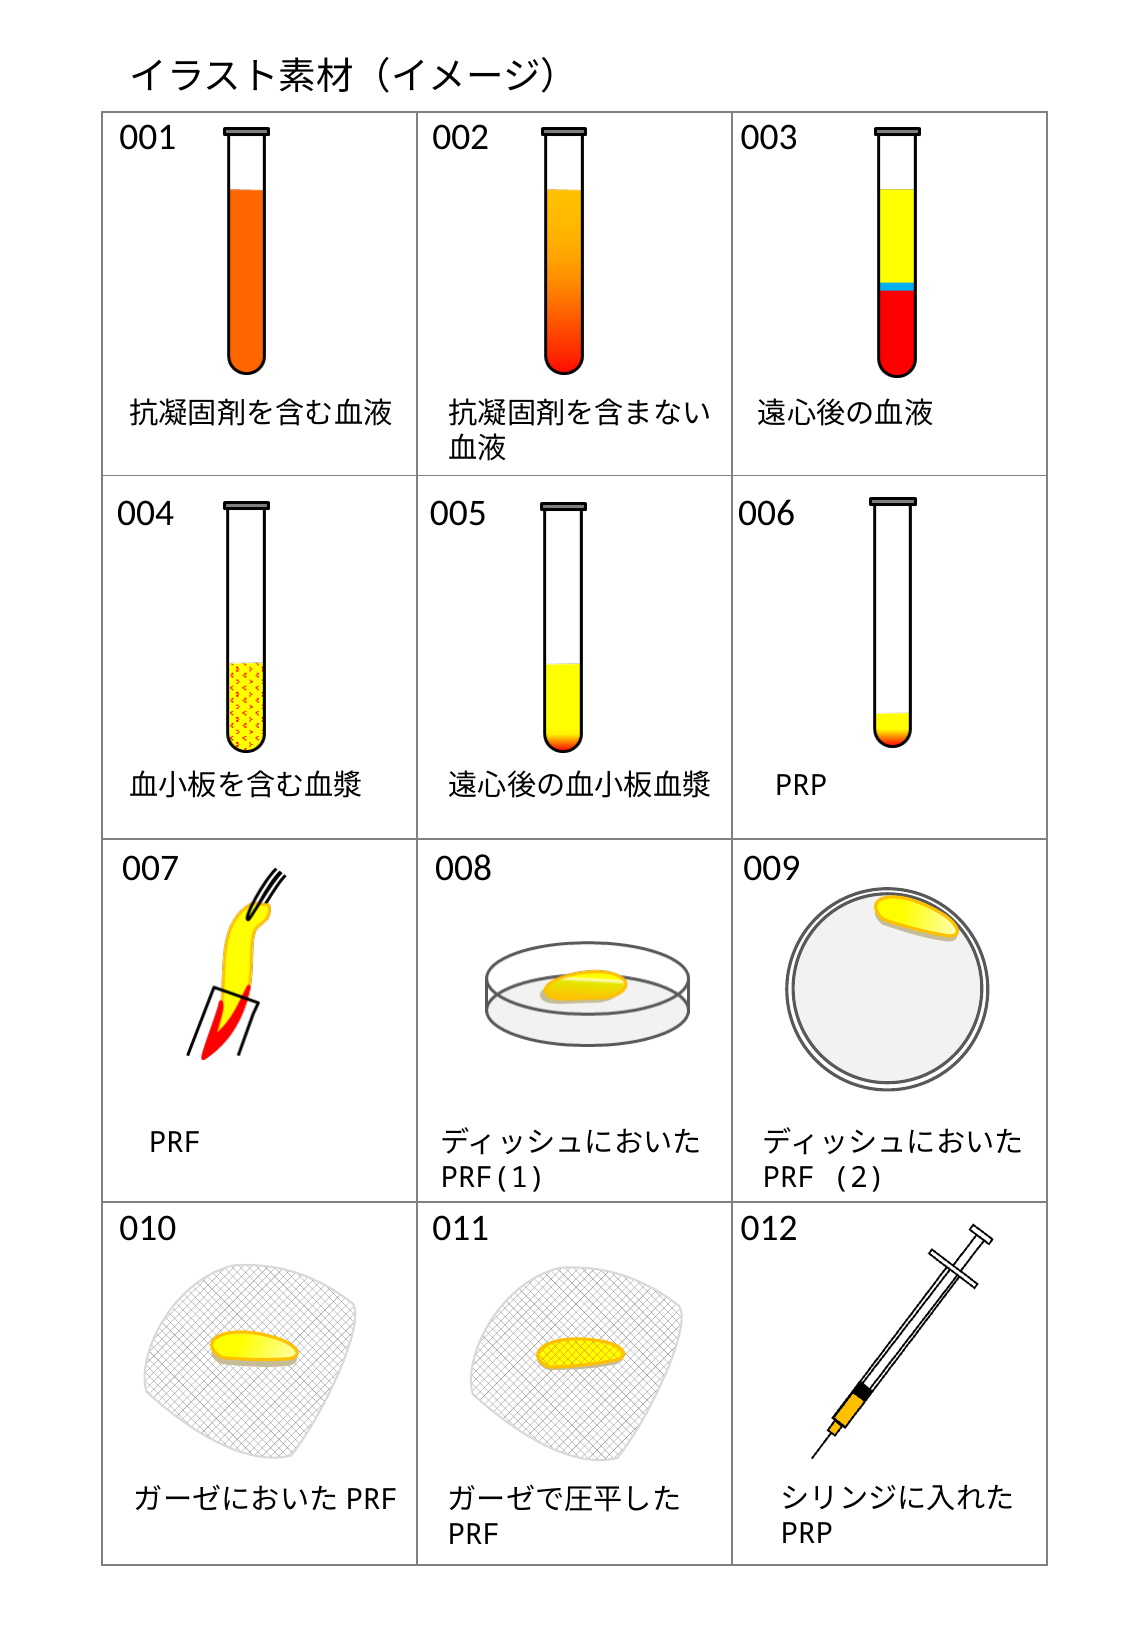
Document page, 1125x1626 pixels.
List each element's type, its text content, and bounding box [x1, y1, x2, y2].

text_box 008 [420, 835, 508, 896]
text_box 011 [417, 1195, 505, 1256]
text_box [468, 1265, 692, 1465]
text_box 007 [107, 835, 195, 896]
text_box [142, 1263, 366, 1463]
text_box イラスト素材（イメージ） [114, 44, 594, 105]
text_box 血小板を含む血漿 [114, 758, 379, 809]
table_cell [733, 476, 1046, 838]
table_header [418, 113, 731, 475]
picture [873, 127, 921, 378]
text_box 遠心後の血小板血漿 [433, 758, 727, 809]
text_box シリンジに入れたPRP [765, 1472, 1052, 1558]
table_header [103, 113, 416, 475]
text_box ガーゼで圧平したPRF [432, 1473, 706, 1558]
picture [810, 1222, 994, 1459]
text_box 006 [723, 480, 811, 540]
text_box 005 [415, 480, 502, 540]
picture [539, 502, 587, 754]
text_box 遠心後の血液 [743, 387, 949, 437]
picture [223, 501, 270, 754]
picture [869, 497, 918, 749]
text_box ディッシュにおいたPRF(1) [425, 1116, 728, 1202]
text_box PRP [760, 758, 843, 809]
text_box 009 [728, 835, 816, 896]
text_box 012 [725, 1195, 813, 1256]
picture [484, 941, 690, 1047]
table_cell [418, 476, 731, 838]
text_box ガーゼにおいたPRF [119, 1473, 420, 1523]
text_box 002 [417, 105, 505, 165]
picture [223, 127, 271, 375]
picture [540, 127, 587, 375]
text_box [786, 888, 989, 1091]
text_box PRF [134, 1116, 270, 1167]
picture [186, 867, 288, 1060]
table_cell [418, 1203, 731, 1564]
text_box 004 [102, 480, 189, 540]
text_box 010 [104, 1195, 192, 1256]
text_box 003 [725, 105, 813, 165]
table_cell [103, 476, 416, 838]
table_header [733, 113, 1046, 475]
table_cell [733, 840, 1046, 1195]
text_box ディッシュにおいたPRF (2) [747, 1116, 1056, 1202]
table_cell [103, 1203, 416, 1564]
table_cell [103, 840, 416, 1201]
text_box 抗凝固剤を含む血液 [114, 387, 408, 437]
table_cell [733, 1203, 1046, 1564]
text_box 抗凝固剤を含まない 血液 [433, 387, 727, 472]
text_box 001 [104, 105, 192, 165]
table_cell [418, 840, 731, 1195]
